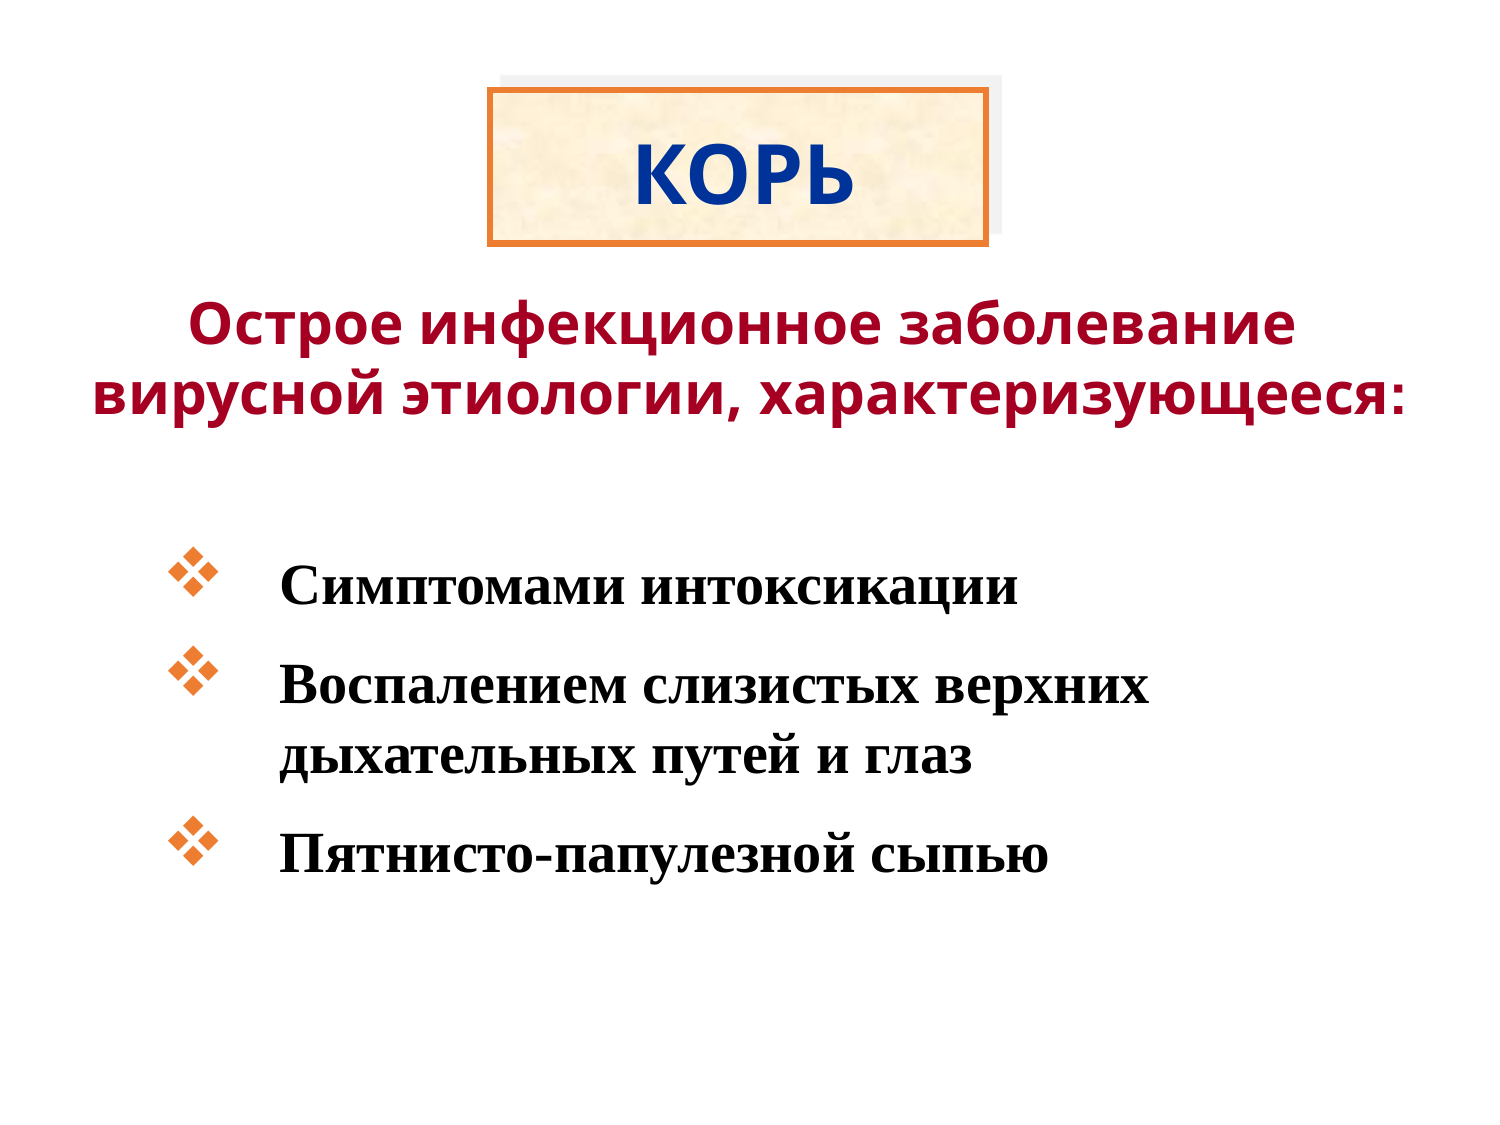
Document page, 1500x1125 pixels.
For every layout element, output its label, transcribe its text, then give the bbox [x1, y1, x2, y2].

text_box Острое инфекционное заболевание вирусной этиологии, характеризующееся: [53, 278, 1447, 434]
text_box Симптомами интоксикации Воспалением слизистых верхних дыхательных путей и глаз Пятнисто-папулезной сыпью [147, 538, 1376, 892]
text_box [490, 90, 987, 244]
